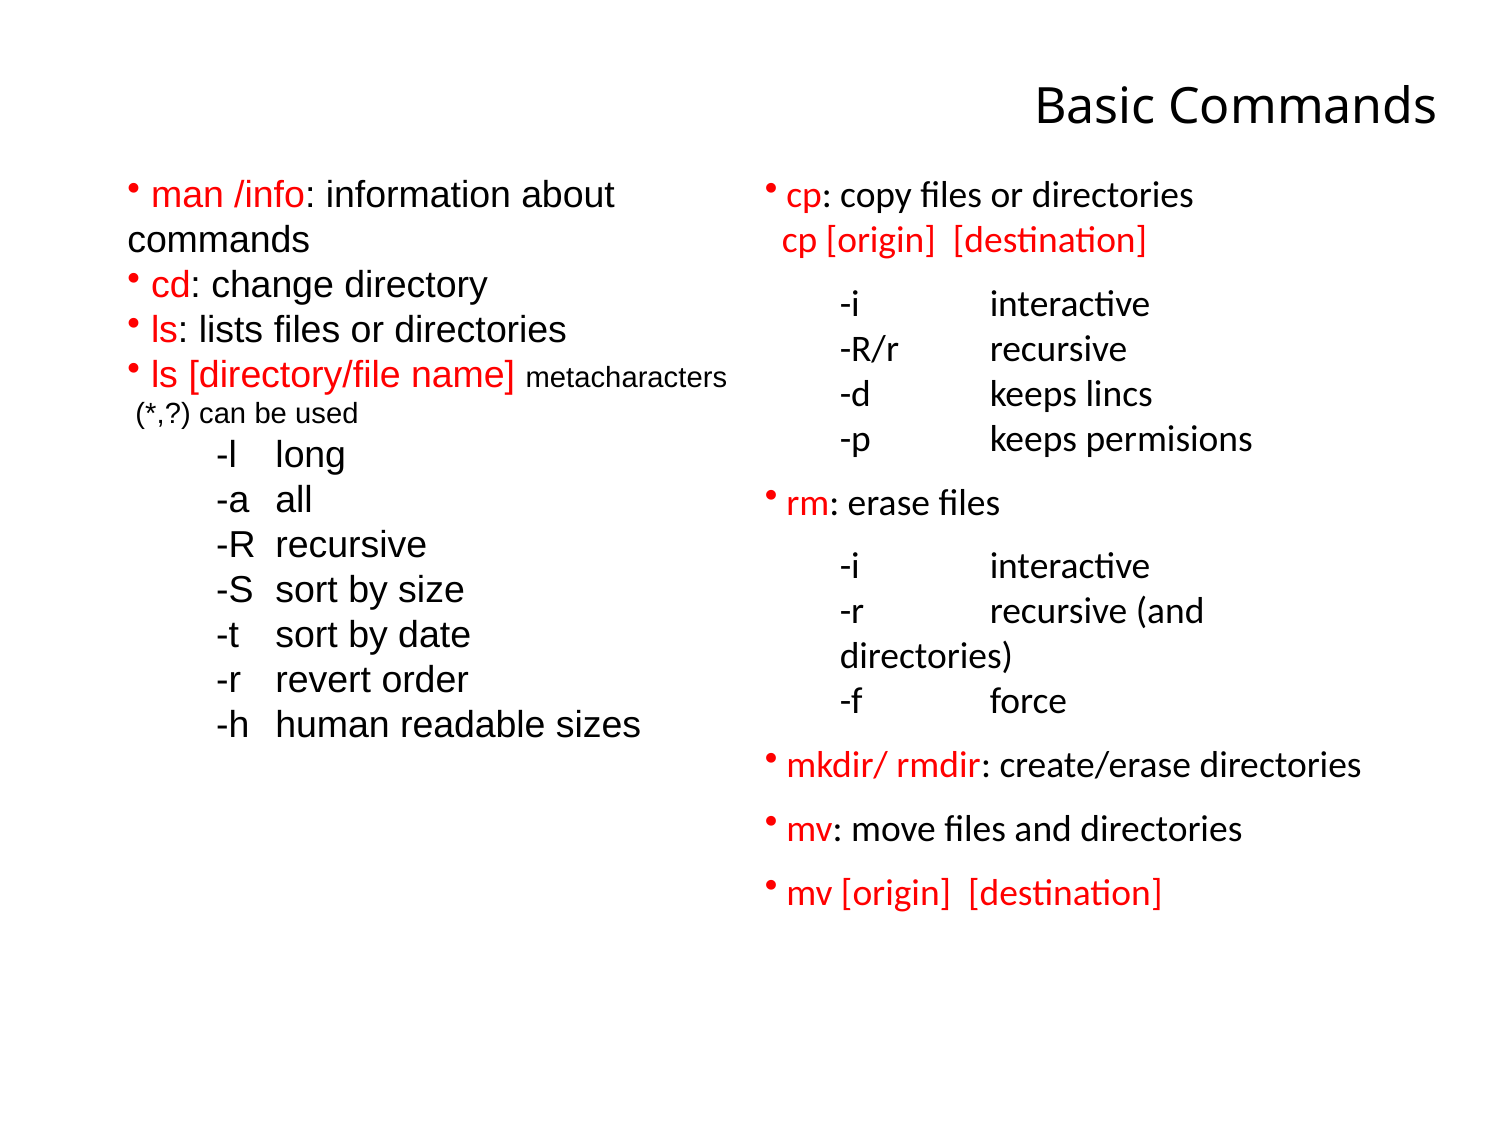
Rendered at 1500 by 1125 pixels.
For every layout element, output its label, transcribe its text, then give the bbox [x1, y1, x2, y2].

text_box cp: copy files or directories cp [origin] [destination] -i interactive -R/r recursive -d keeps lincs -p keeps permisions rm: erase files -i interactive -r recursive (and directories) -f force mkdir/ rmdir: create/erase directories mv: move files and directories mv [origin] [destination] [750, 162, 1398, 920]
text_box man /info: information about commands cd: change directory ls: lists files or directories ls [directory/file name] metacharacters (*,?) can be used -l long -a all -R recursive -S sort by size -t sort by date -r revert order -h human readable sizes [112, 162, 750, 753]
text_box Basic Commands [1019, 65, 1453, 141]
